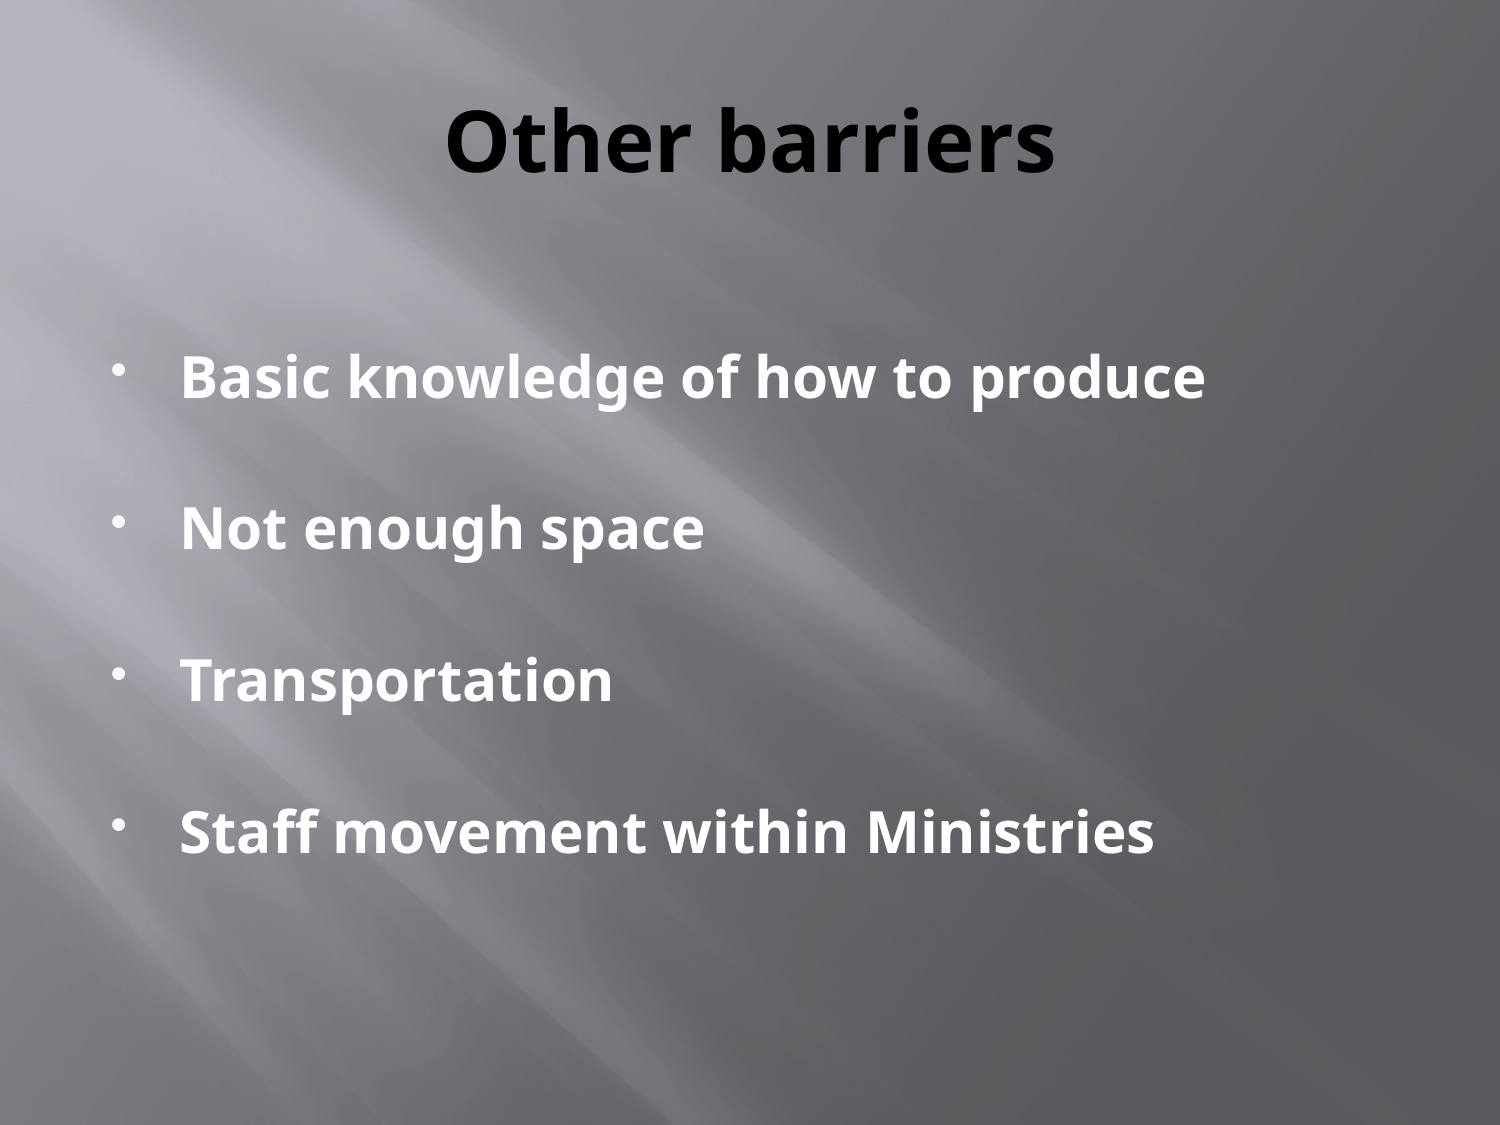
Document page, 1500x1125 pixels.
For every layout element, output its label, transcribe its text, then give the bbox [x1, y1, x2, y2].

title Other barriers [75, 45, 1425, 233]
list Basic knowledge of how to produce Not enough space Transportation Staff movement within Ministries [75, 262, 1425, 1035]
